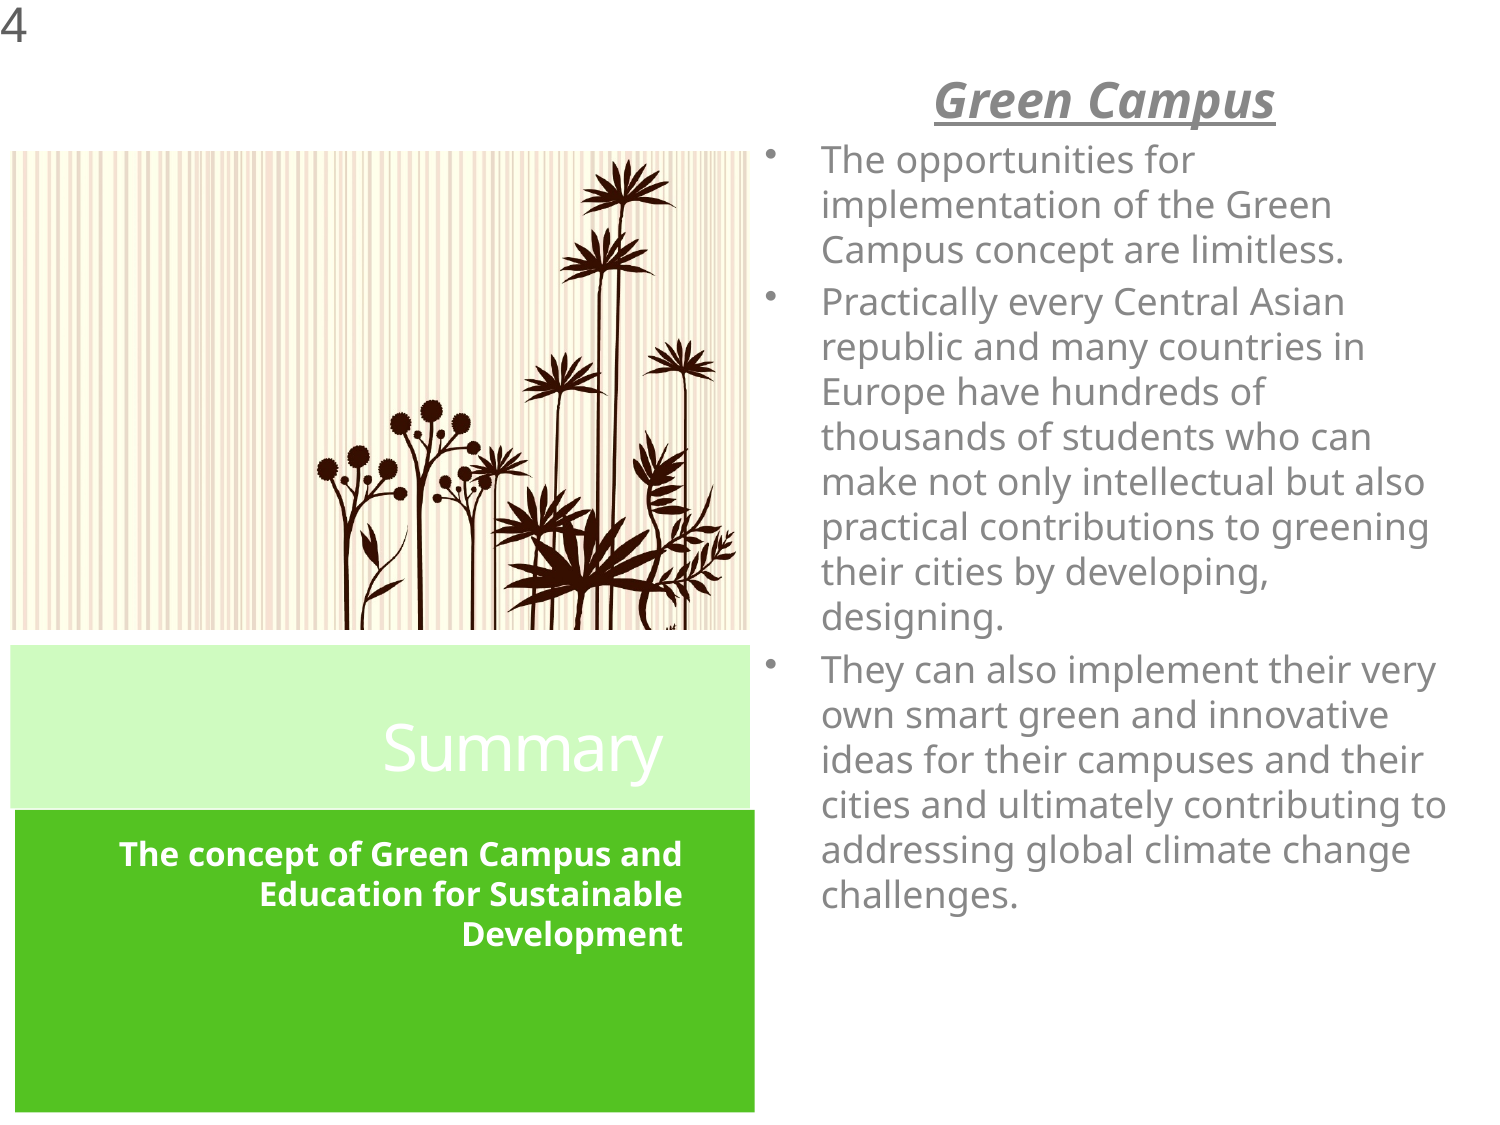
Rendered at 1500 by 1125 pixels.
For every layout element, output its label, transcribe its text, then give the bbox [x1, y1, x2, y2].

list Green Campus The opportunities for implementation of the Green Campus concept are limitless. Practically every Central Asian republic and many countries in Europe have hundreds of thousands of students who can make not only intellectual but also practical contributions to greening their cities by developing, designing. They can also implement their very own smart green and innovative ideas for their campuses and their cities and ultimately contributing to addressing global climate change challenges. [749, 188, 1471, 976]
subtitle The concept of Green Campus and Education for Sustainable Development [15, 809, 755, 1113]
title Summary [10, 645, 749, 809]
picture [10, 151, 750, 630]
